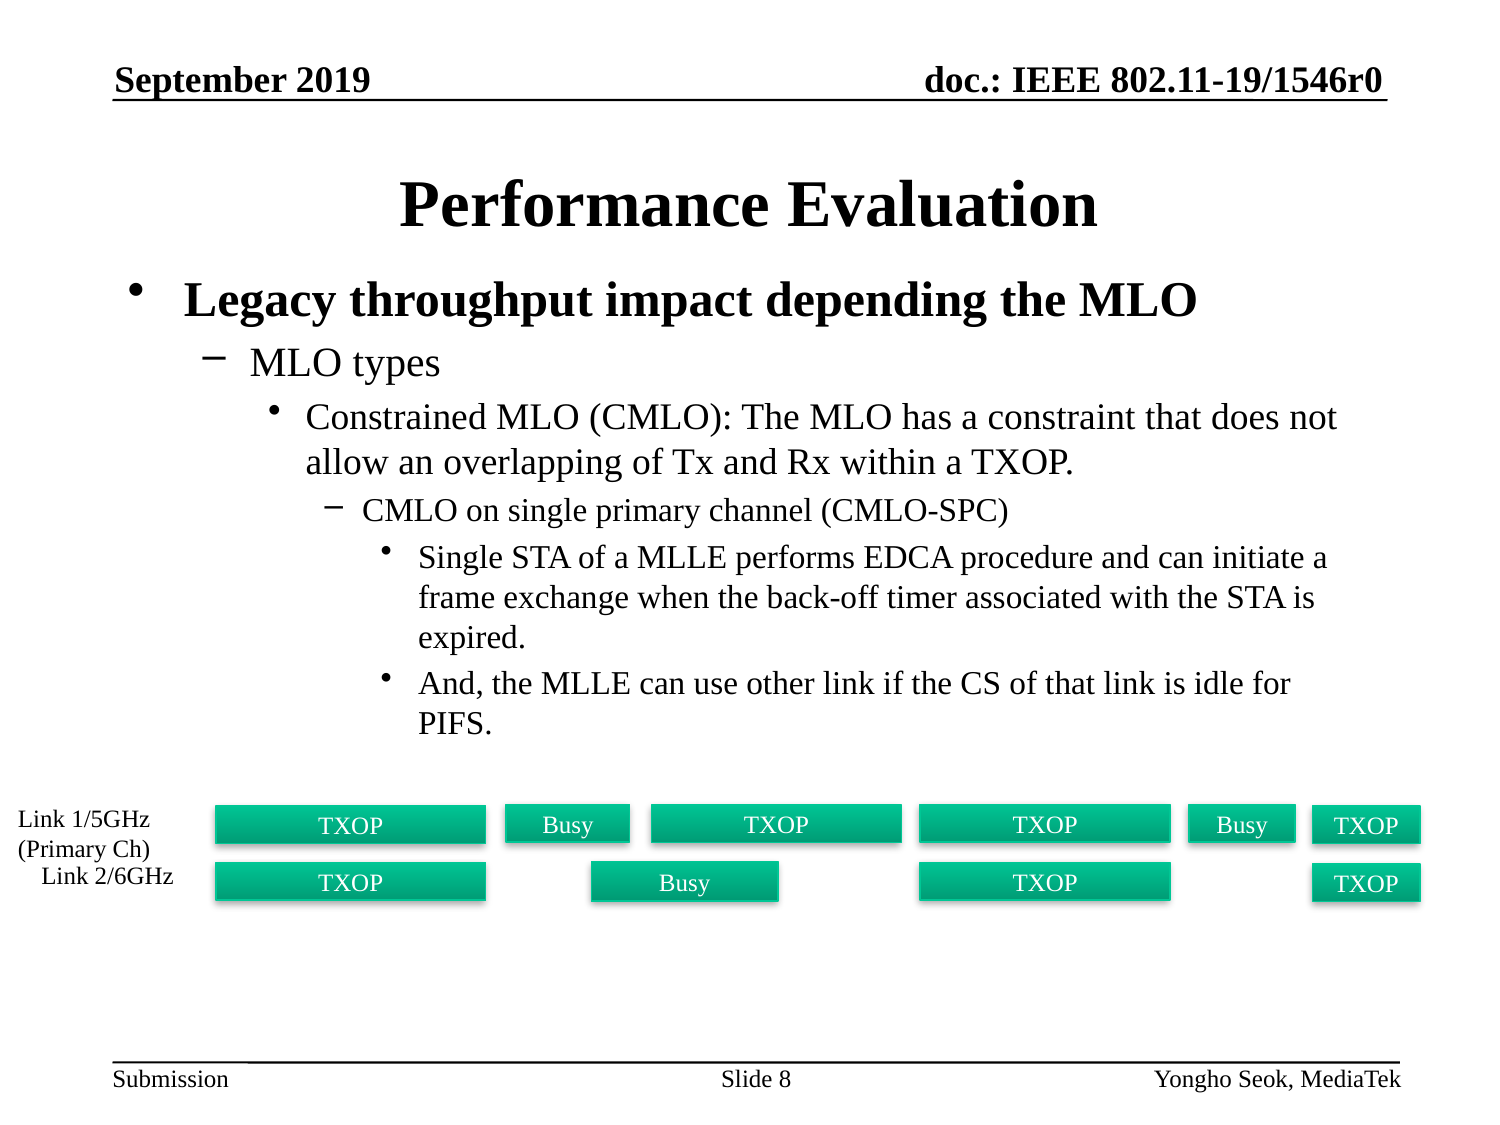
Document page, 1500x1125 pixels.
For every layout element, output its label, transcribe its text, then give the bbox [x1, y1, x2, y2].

list Legacy throughput impact depending the MLO MLO types Constrained MLO (CMLO): The MLO has a constraint that does not allow an overlapping of Tx and Rx within a TXOP. CMLO on single primary channel (CMLO-SPC) Single STA of a MLLE performs EDCA procedure and can initiate a frame exchange when the back-off timer associated with the STA is expired. And, the MLLE can use other link if the CS of that link is idle for PIFS. [112, 288, 1388, 951]
text_box TXOP [1312, 805, 1421, 844]
text_box Busy [591, 861, 779, 902]
text_box Link 2/6GHz [26, 851, 189, 897]
text_box Busy [1188, 804, 1296, 843]
text_box TXOP [919, 804, 1171, 843]
text_box TXOP [651, 804, 902, 843]
text_box Link 1/5GHz (Primary Ch) [3, 795, 166, 870]
text_box TXOP [1312, 863, 1421, 902]
text_box Busy [505, 804, 630, 843]
footer Yongho Seok, MediaTek [1150, 1061, 1402, 1093]
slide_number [114, 54, 374, 101]
text_box TXOP [215, 805, 486, 844]
slide_number Slide 8 [712, 1061, 800, 1093]
text_box TXOP [215, 862, 486, 901]
title Performance Evaluation [0, 112, 1500, 288]
text_box TXOP [919, 862, 1171, 901]
